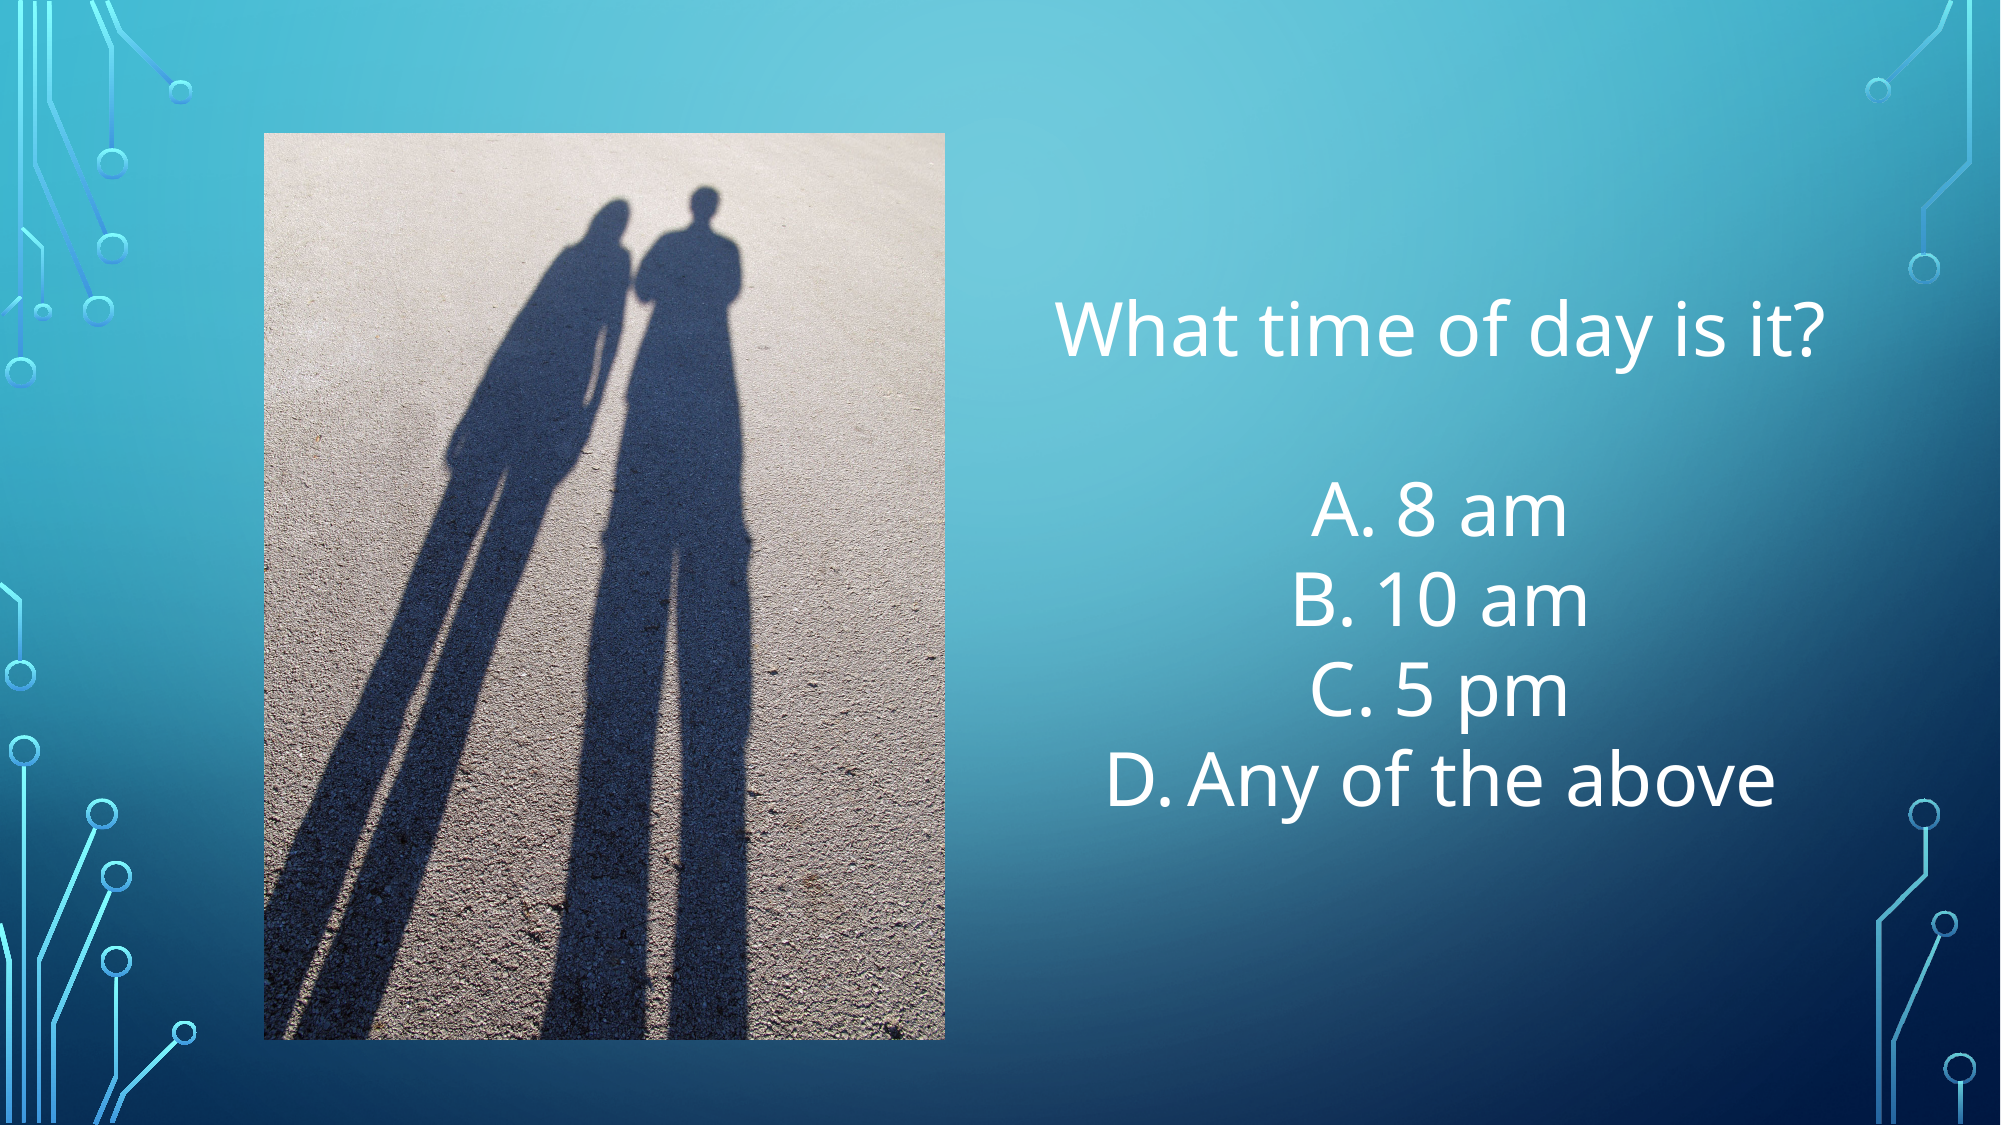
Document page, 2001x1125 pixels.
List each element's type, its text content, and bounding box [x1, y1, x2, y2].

picture [264, 132, 945, 1041]
text_box What time of day is it? 8 am 10 am 5 pm Any of the above [1023, 273, 1859, 829]
